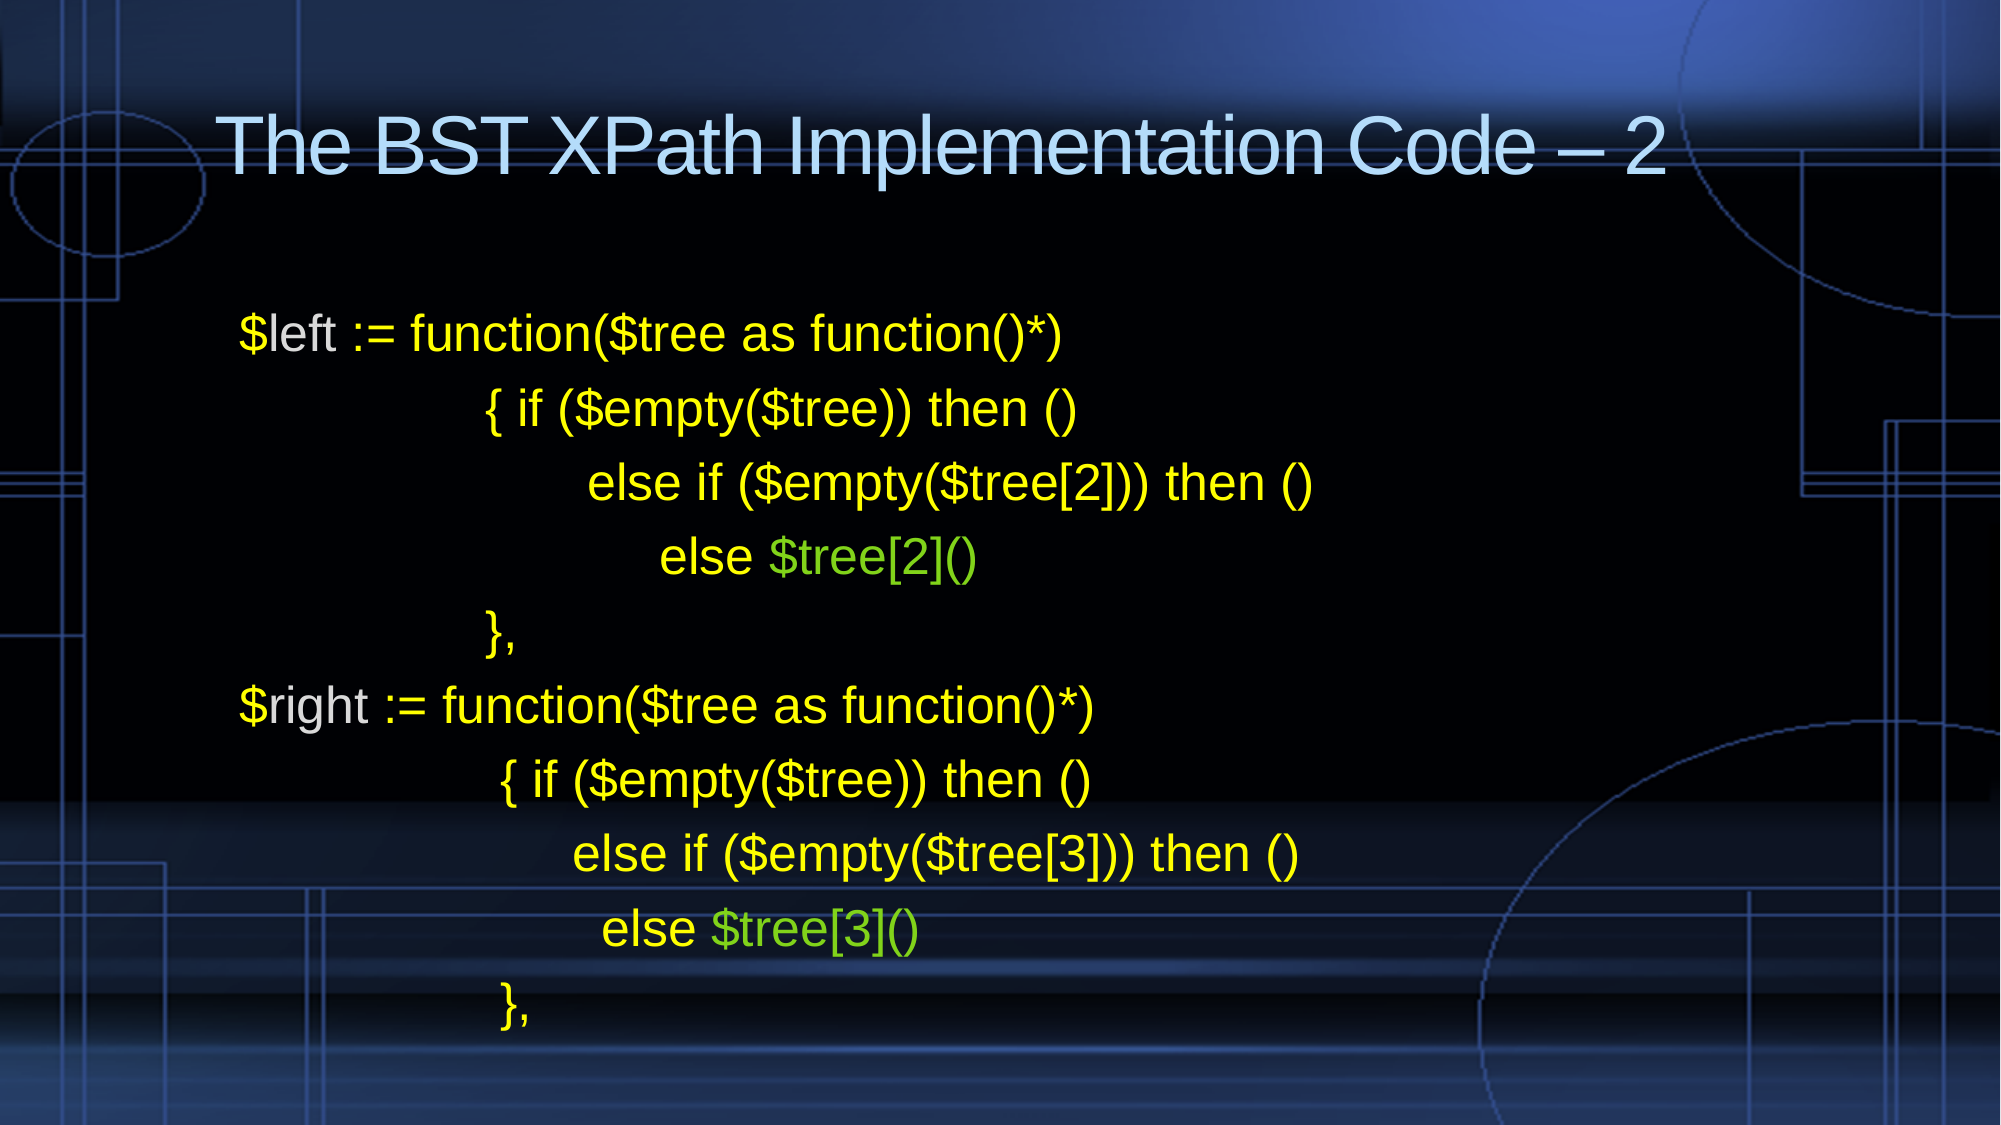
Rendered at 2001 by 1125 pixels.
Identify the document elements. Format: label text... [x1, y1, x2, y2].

title The BST XPath Implementation Code – 2 [200, 83, 1900, 234]
picture [0, 0, 2001, 1125]
list $left := function($tree as function()*) { if ($empty($tree)) then () else if ($empty($tree[2])) then () else $tree[2]() }, $right := function($tree as function()*) { if ($empty($tree)) then () else if ($empty($tree[3])) then () else $tree[3]() }, [200, 292, 1900, 1043]
